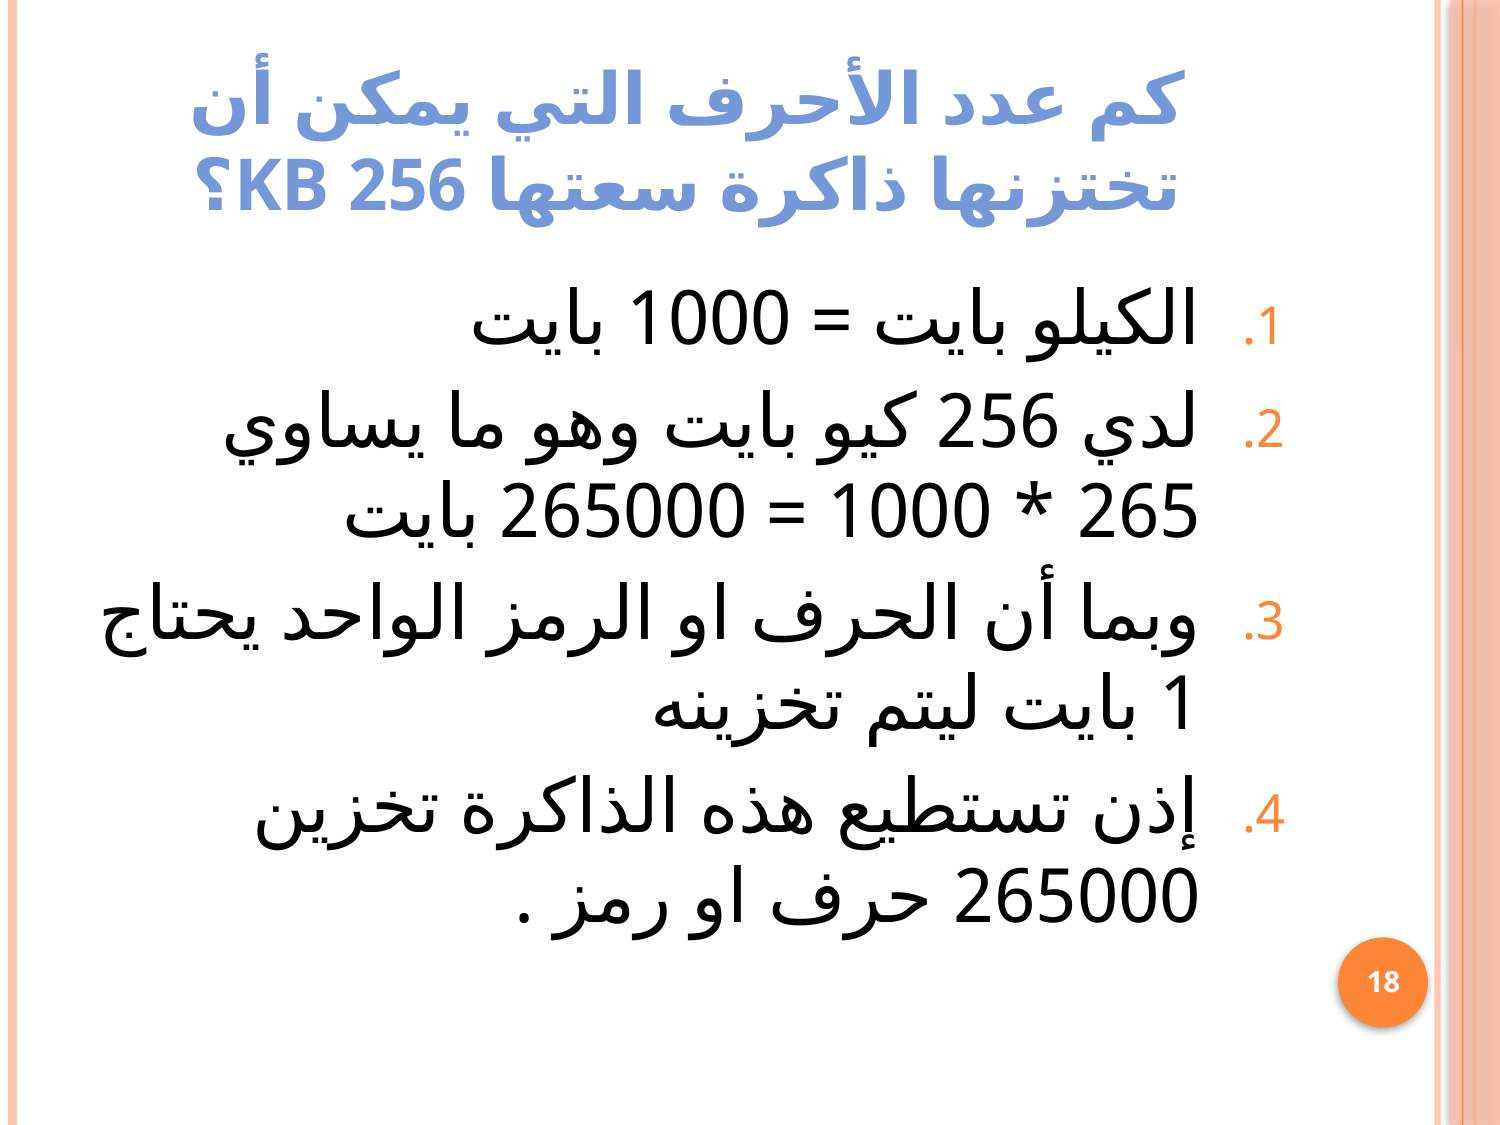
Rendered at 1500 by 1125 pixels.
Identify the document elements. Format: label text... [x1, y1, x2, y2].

title كم عدد الأحرف التي يمكن أن تختزنها ذاكرة سعتها 256 KB؟ [75, 45, 1300, 233]
slide_number 18 [1333, 940, 1434, 1027]
list الكيلو بايت = 1000 بايت لدي 256 كيو بايت وهو ما يساوي 265 * 1000 = 265000 بايت وبما أن الحرف او الرمز الواحد يحتاج 1 بايت ليتم تخزينه إذن تستطيع هذه الذاكرة تخزين 265000 حرف او رمز . [75, 262, 1300, 1062]
